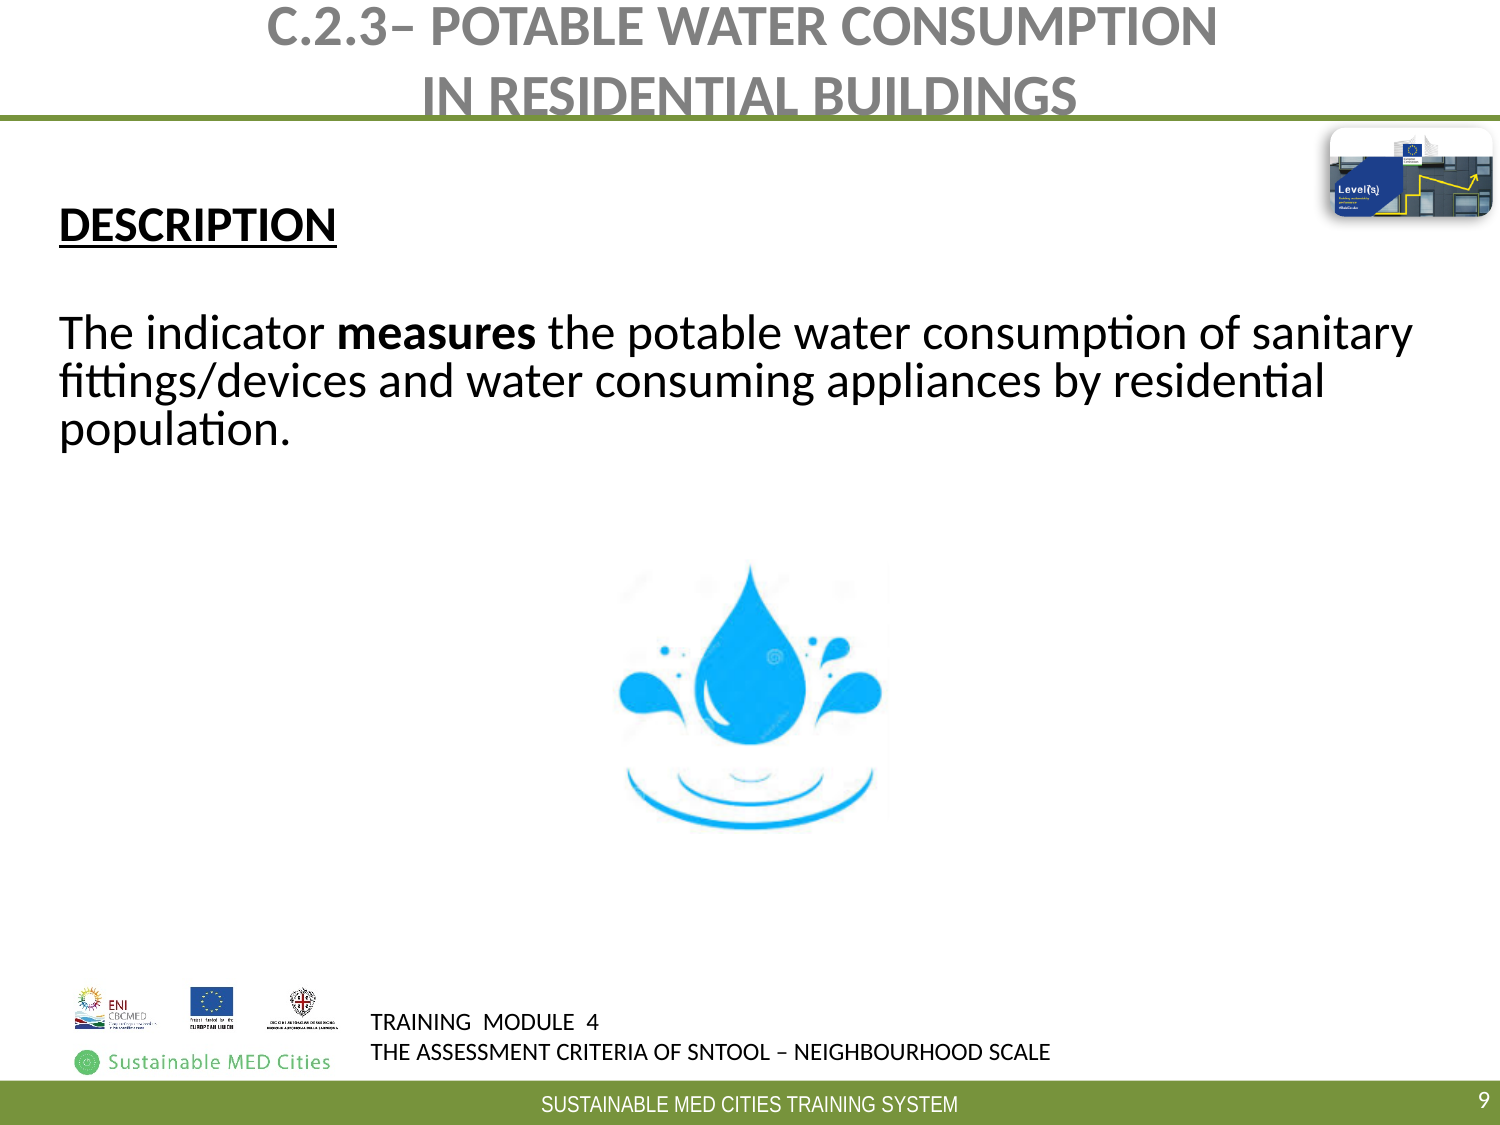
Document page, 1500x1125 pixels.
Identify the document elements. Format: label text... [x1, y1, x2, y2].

slide_number 9 [1155, 1071, 1500, 1125]
list DESCRIPTION The indicator measures the potable water consumption of sanitary fittings/devices and water consuming appliances by residential population. [43, 184, 1452, 944]
picture [62, 978, 356, 1080]
picture [1329, 127, 1493, 217]
text_box C.2.3– POTABLE WATER CONSUMPTION IN RESIDENTIAL BUILDINGS [0, 0, 1500, 115]
picture [610, 549, 891, 835]
